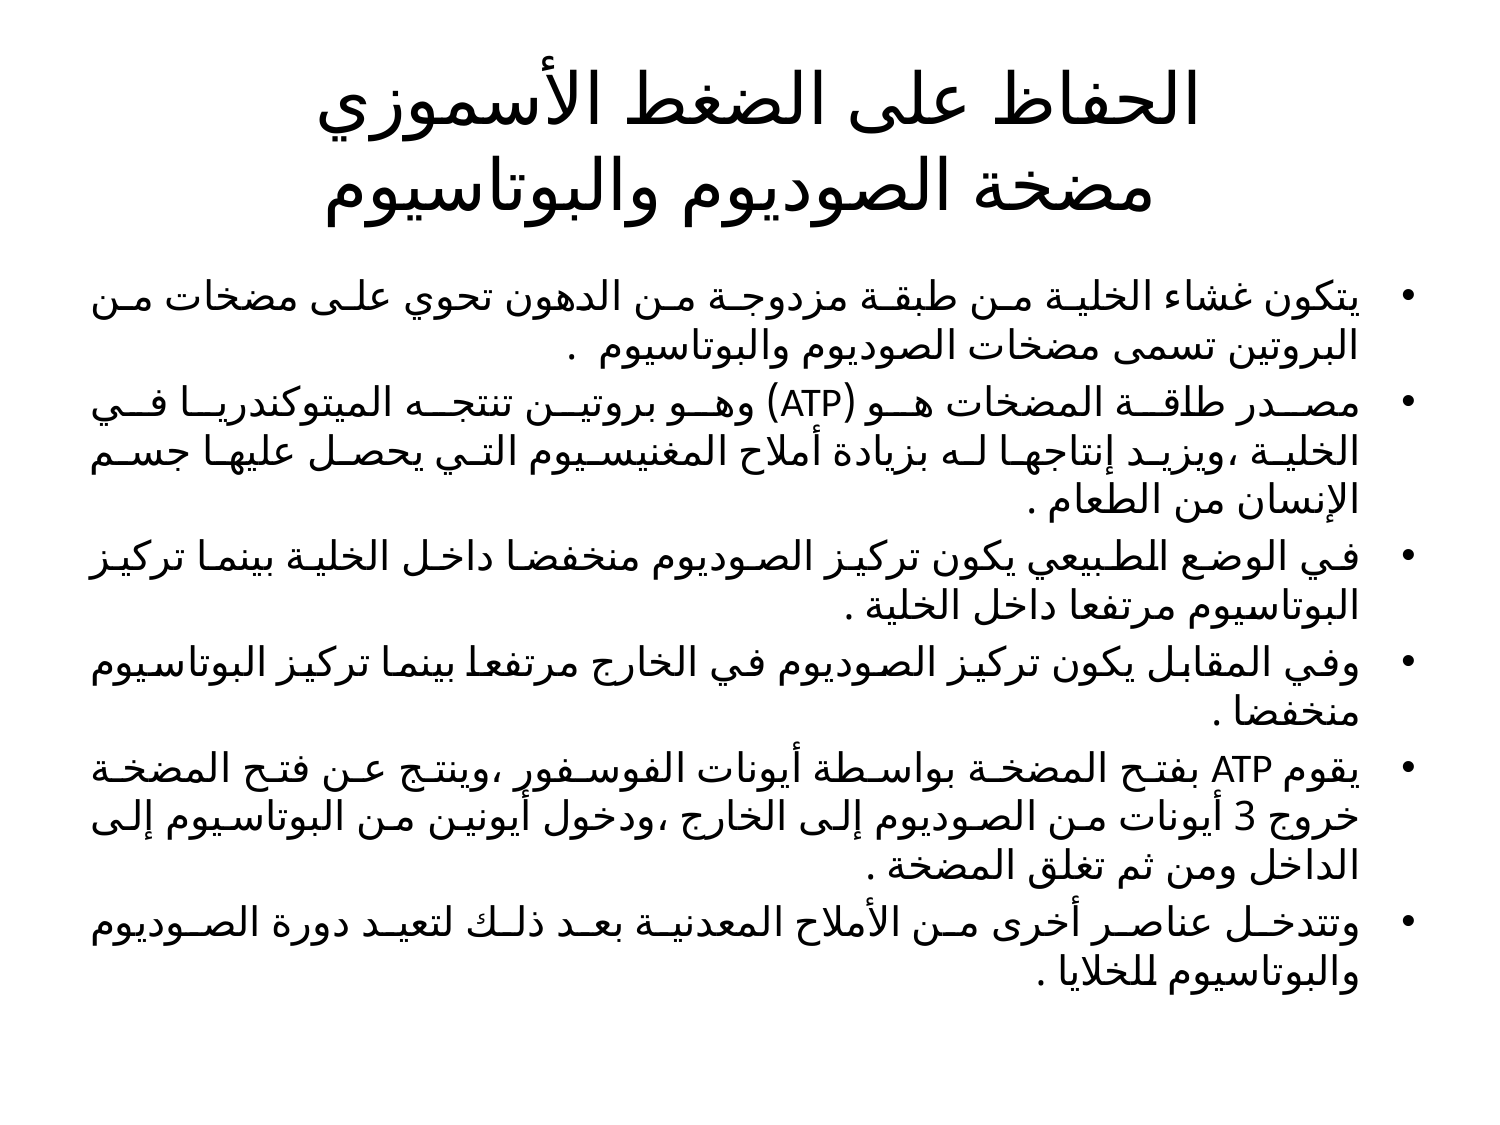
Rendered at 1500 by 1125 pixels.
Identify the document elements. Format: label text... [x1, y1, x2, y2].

title الحفاظ على الضغط الأسموزي مضخة الصوديوم والبوتاسيوم [75, 45, 1425, 233]
list يتكون غشاء الخلية من طبقة مزدوجة من الدهون تحوي على مضخات من البروتين تسمى مضخات الصوديوم والبوتاسيوم . مصدر طاقة المضخات هو (ATP) وهو بروتين تنتجه الميتوكندريا في الخلية ،ويزيد إنتاجها له بزيادة أملاح المغنيسيوم التي يحصل عليها جسم الإنسان من الطعام . في الوضع الطبيعي يكون تركيز الصوديوم منخفضا داخل الخلية بينما تركيز البوتاسيوم مرتفعا داخل الخلية . وفي المقابل يكون تركيز الصوديوم في الخارج مرتفعا بينما تركيز البوتاسيوم منخفضا . يقوم ATP بفتح المضخة بواسطة أيونات الفوسفور ،وينتج عن فتح المضخة خروج 3 أيونات من الصوديوم إلى الخارج ،ودخول أيونين من البوتاسيوم إلى الداخل ومن ثم تغلق المضخة . وتتدخل عناصر أخرى من الأملاح المعدنية بعد ذلك لتعيد دورة الصوديوم والبوتاسيوم للخلايا . [75, 262, 1425, 1005]
